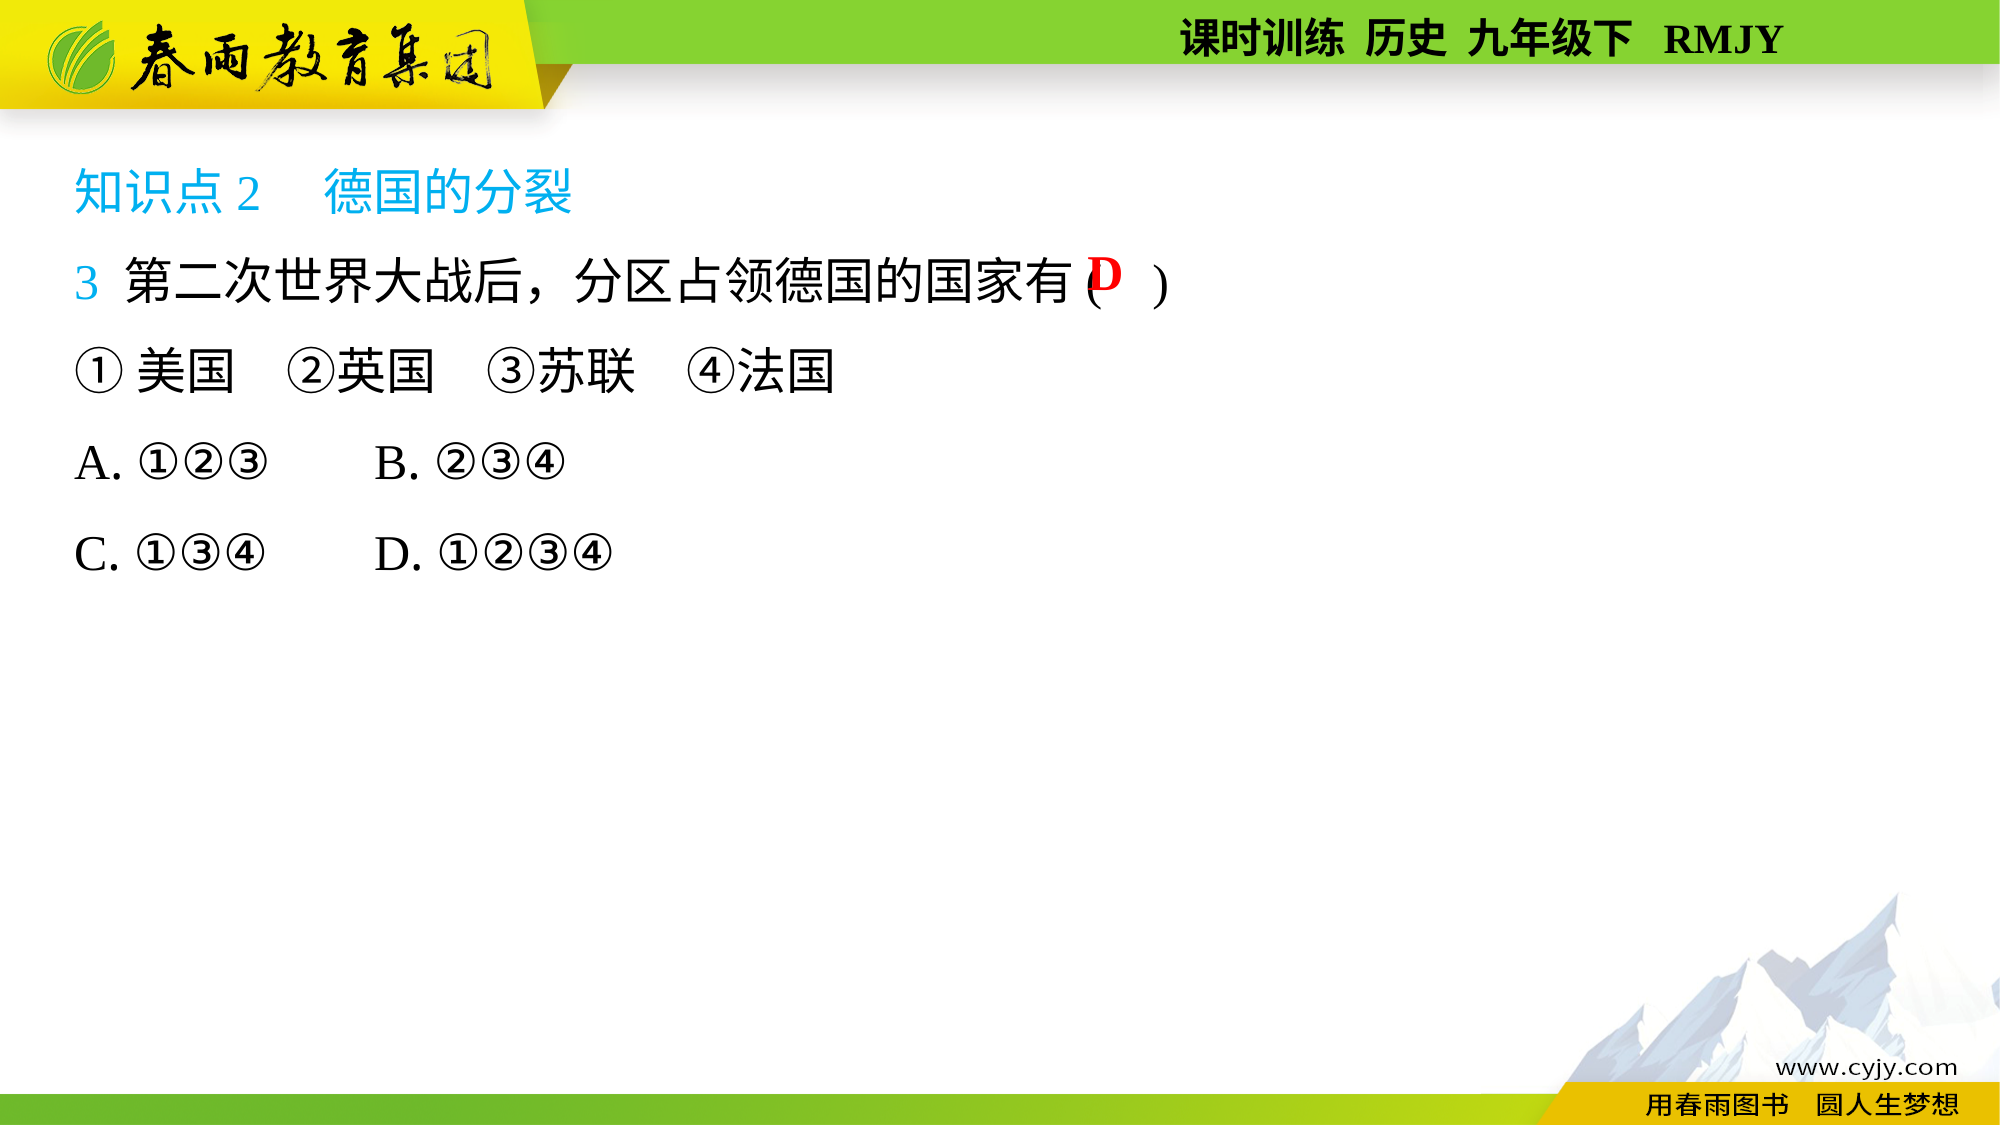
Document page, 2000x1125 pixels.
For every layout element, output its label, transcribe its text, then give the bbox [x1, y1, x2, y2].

list 知识点2 德国的分裂 3 第二次世界大战后，分区占领德国的国家有( ) ①美国 ②英国 ③苏联 ④法国 A. ①②③ B. ②③④ C. ①③④ D. ①②③④ [59, 122, 1944, 581]
text_box D [1072, 233, 1139, 308]
picture [0, 0, 2000, 1125]
